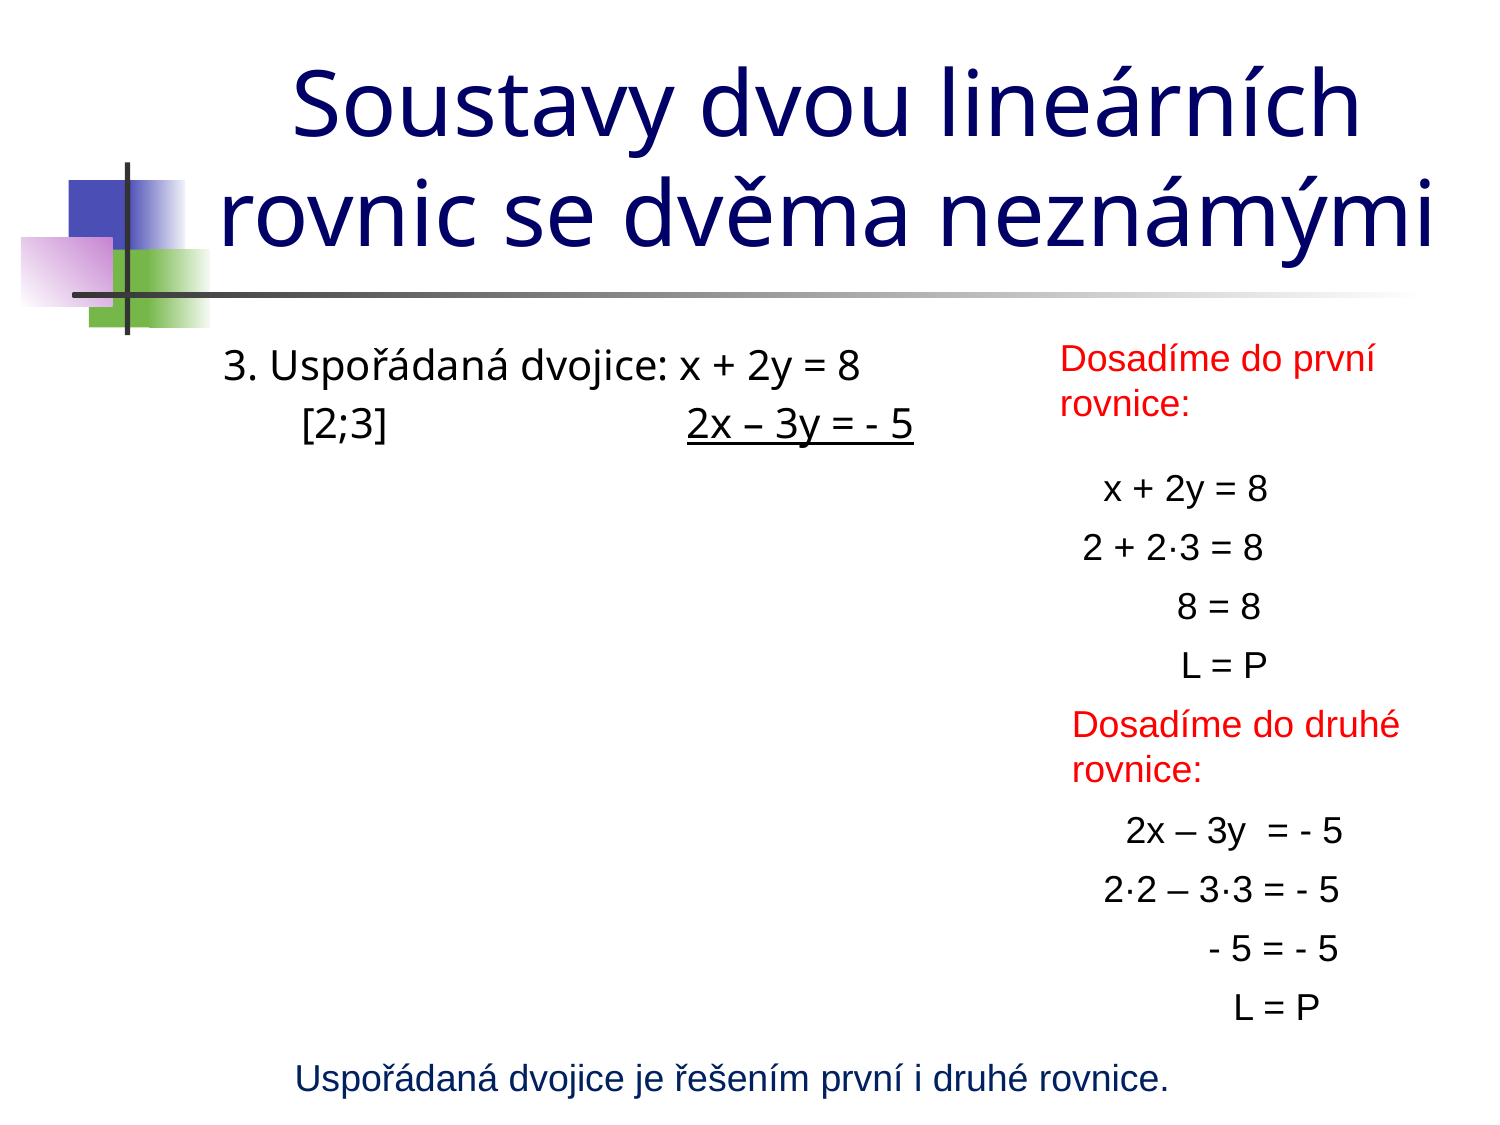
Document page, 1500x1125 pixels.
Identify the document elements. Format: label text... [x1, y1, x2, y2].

text_box Uspořádaná dvojice je řešením první i druhé rovnice. [147, 1046, 1317, 1107]
text_box 2x – 3y = - 5 [1068, 798, 1388, 859]
text_box L = P [998, 633, 1317, 694]
text_box 8 = 8 [1057, 574, 1282, 633]
text_box L = P [1092, 975, 1412, 1036]
text_box 2 + 2·3 = 8 [1057, 515, 1377, 575]
text_box 2·2 – 3·3 = - 5 [1057, 857, 1377, 916]
list 3. Uspořádaná dvojice: x + 2y = 8 [2;3] 2x – 3y = - 5 [193, 330, 1022, 492]
text_box - 5 = - 5 [1057, 916, 1377, 977]
text_box x + 2y = 8 [1057, 456, 1377, 515]
title Soustavy dvou lineárních rovnic se dvěma neznámými [188, 34, 1468, 276]
text_box Dosadíme do první rovnice: [1045, 326, 1447, 431]
text_box Dosadíme do druhé rovnice: [1057, 692, 1459, 798]
